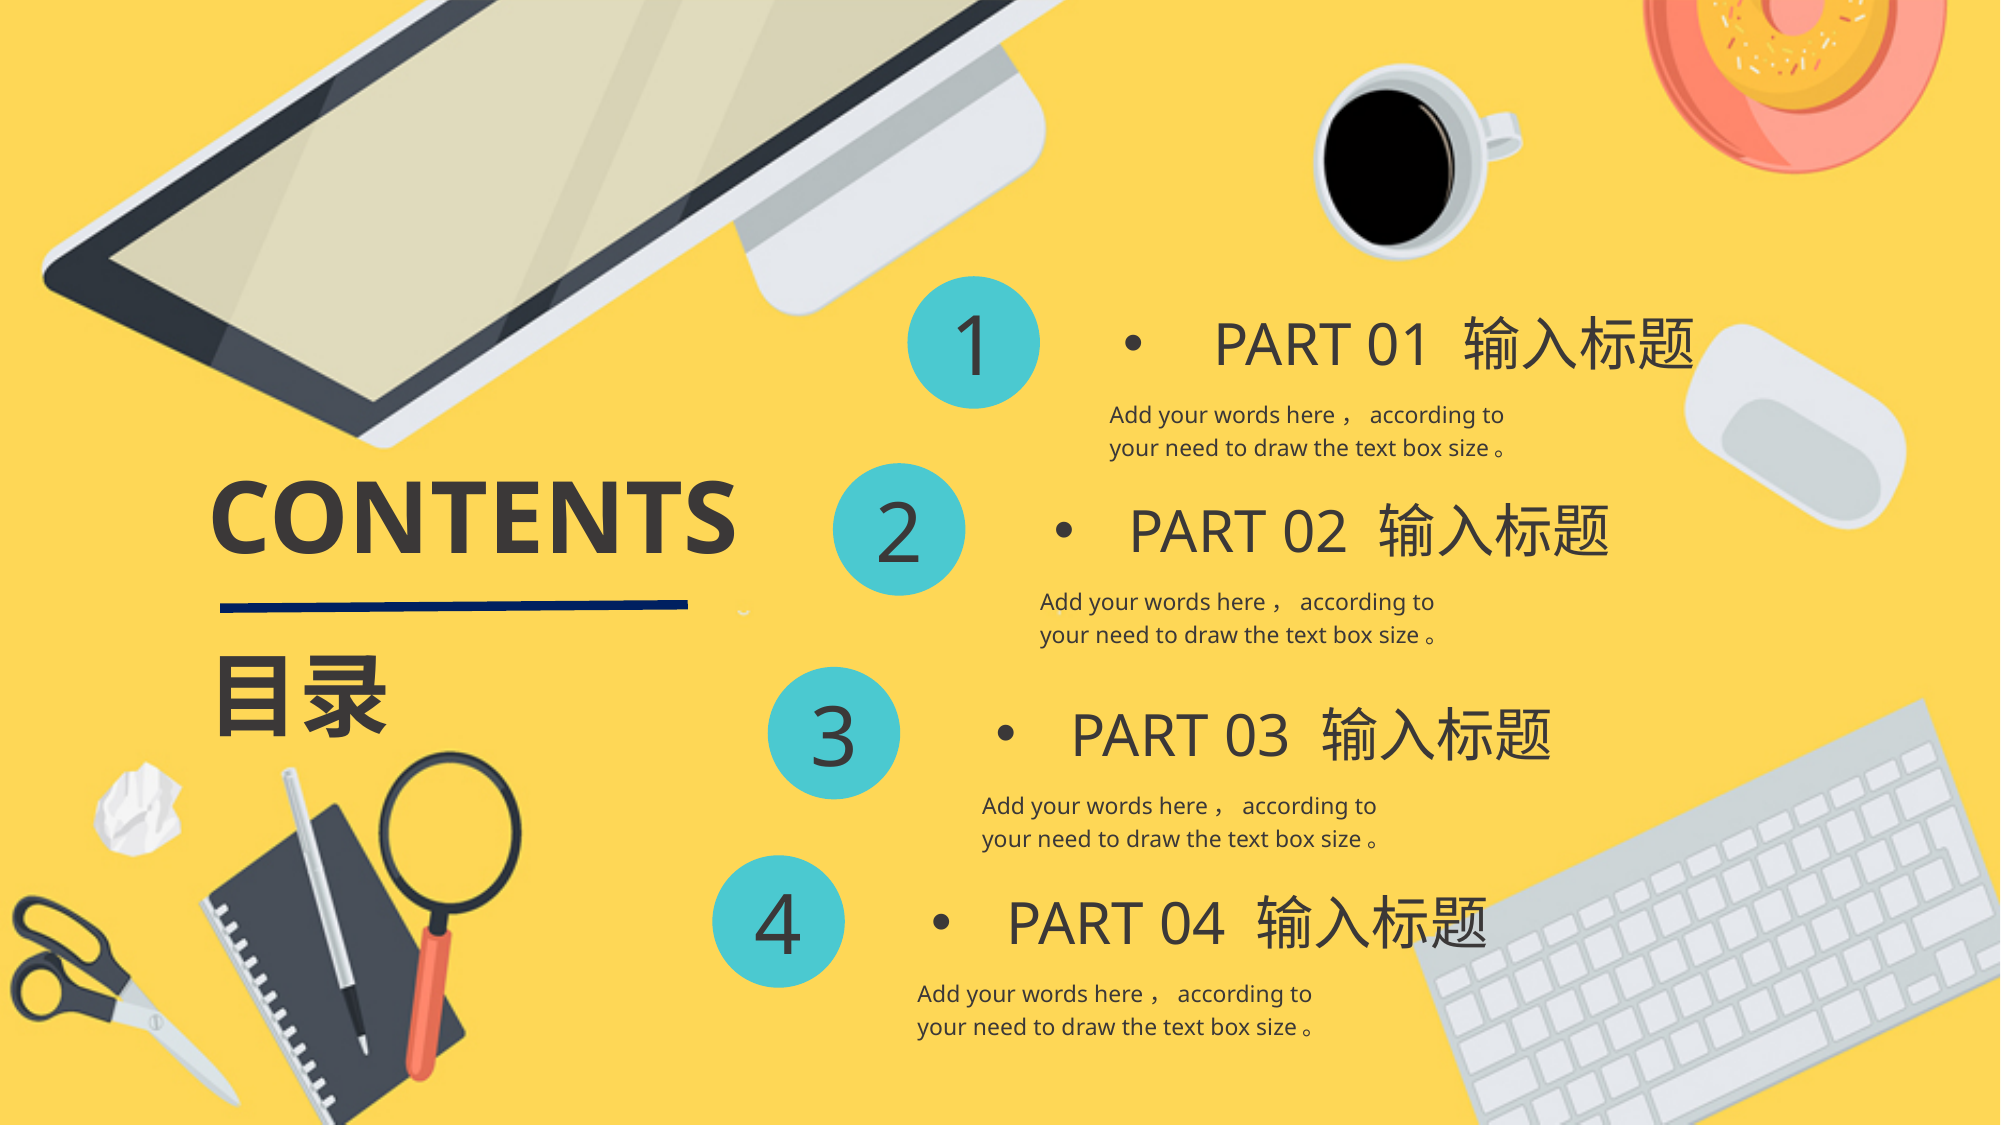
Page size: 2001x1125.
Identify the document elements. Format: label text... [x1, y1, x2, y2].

text_box PART 01 输入标题 [1108, 299, 1760, 385]
text_box Add your words here，according to your need to draw the text box size。 [1040, 582, 1473, 649]
text_box PART 03 输入标题 [980, 690, 1760, 775]
text_box 1 [907, 276, 1040, 409]
text_box PART 02 输入标题 [1038, 486, 1690, 572]
text_box 3 [767, 666, 901, 800]
text_box Add your words here，according to your need to draw the text box size。 [1109, 395, 1542, 462]
picture [0, 0, 2001, 1125]
text_box Add your words here，according to your need to draw the text box size。 [982, 786, 1415, 852]
text_box CONTENTS [192, 446, 844, 581]
text_box 2 [832, 463, 966, 596]
text_box 4 [712, 855, 845, 988]
text_box 目录 [192, 630, 643, 756]
text_box PART 04 输入标题 [916, 878, 1760, 964]
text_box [220, 604, 688, 609]
text_box Add your words here，according to your need to draw the text box size。 [917, 974, 1350, 1041]
